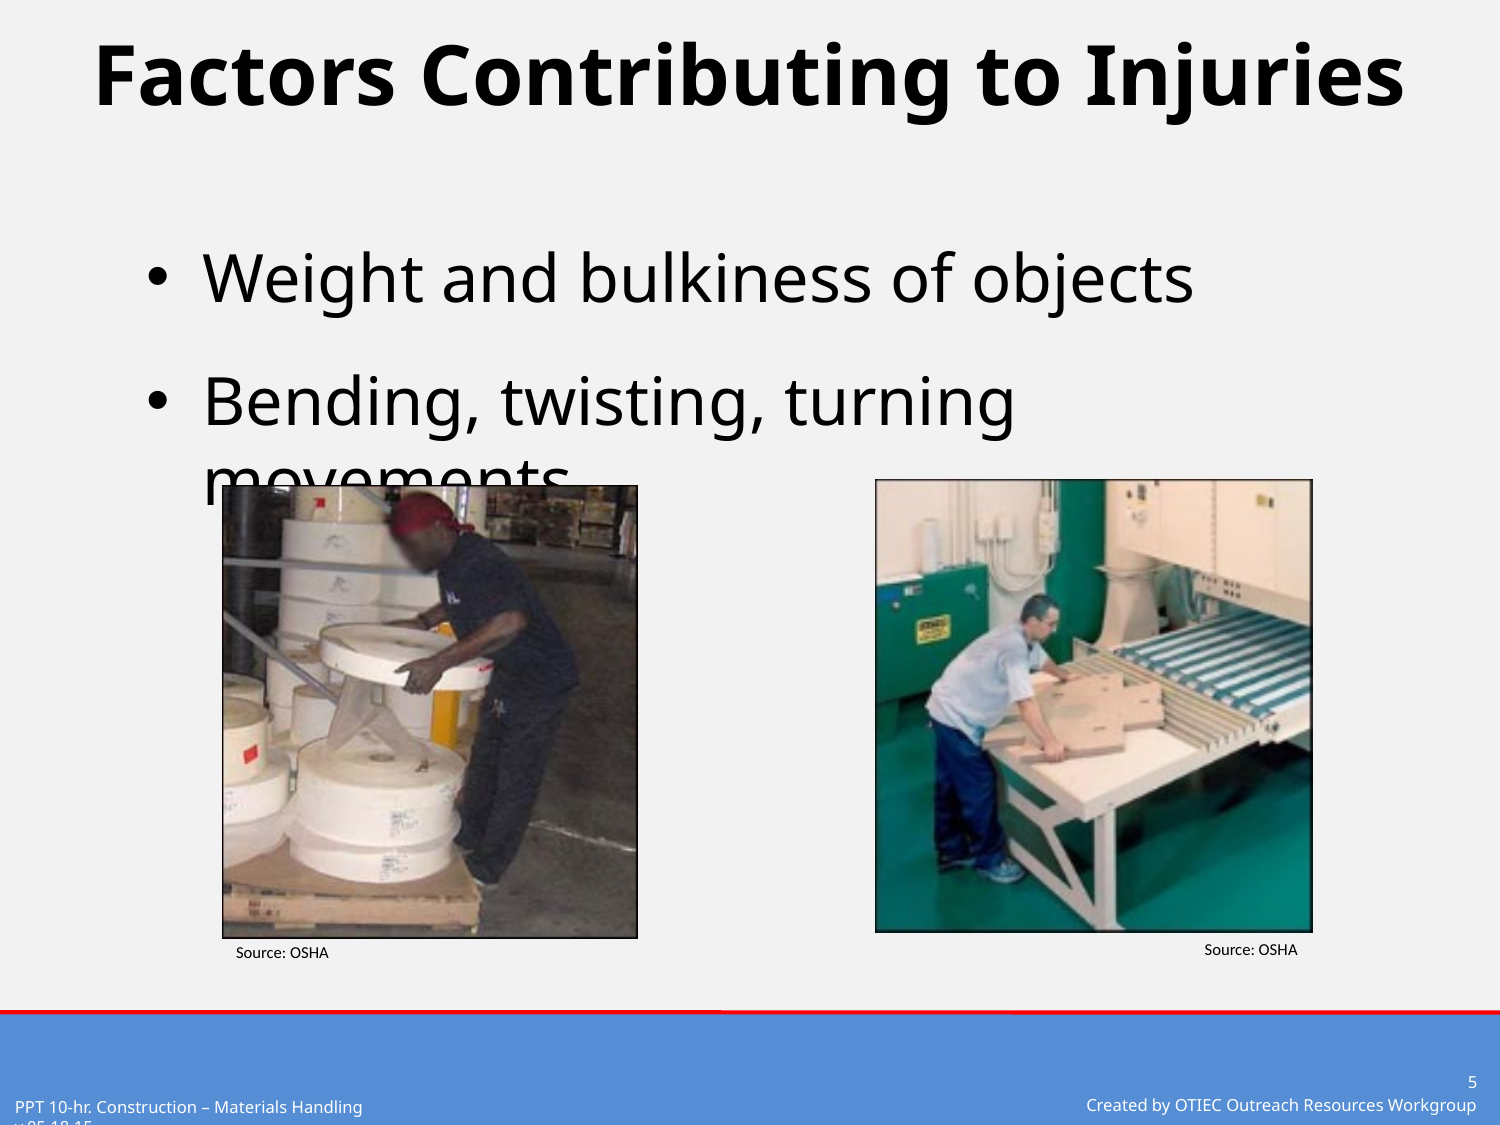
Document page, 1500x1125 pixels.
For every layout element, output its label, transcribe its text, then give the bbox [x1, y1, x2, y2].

picture [874, 479, 1313, 934]
list Weight and bulkiness of objects Bending, twisting, turning movements [131, 228, 1369, 753]
text_box Source: OSHA [221, 947, 638, 970]
title Factors Contributing to Injuries [0, 14, 1500, 164]
picture [222, 485, 638, 940]
text_box Source: OSHA [876, 941, 1313, 966]
